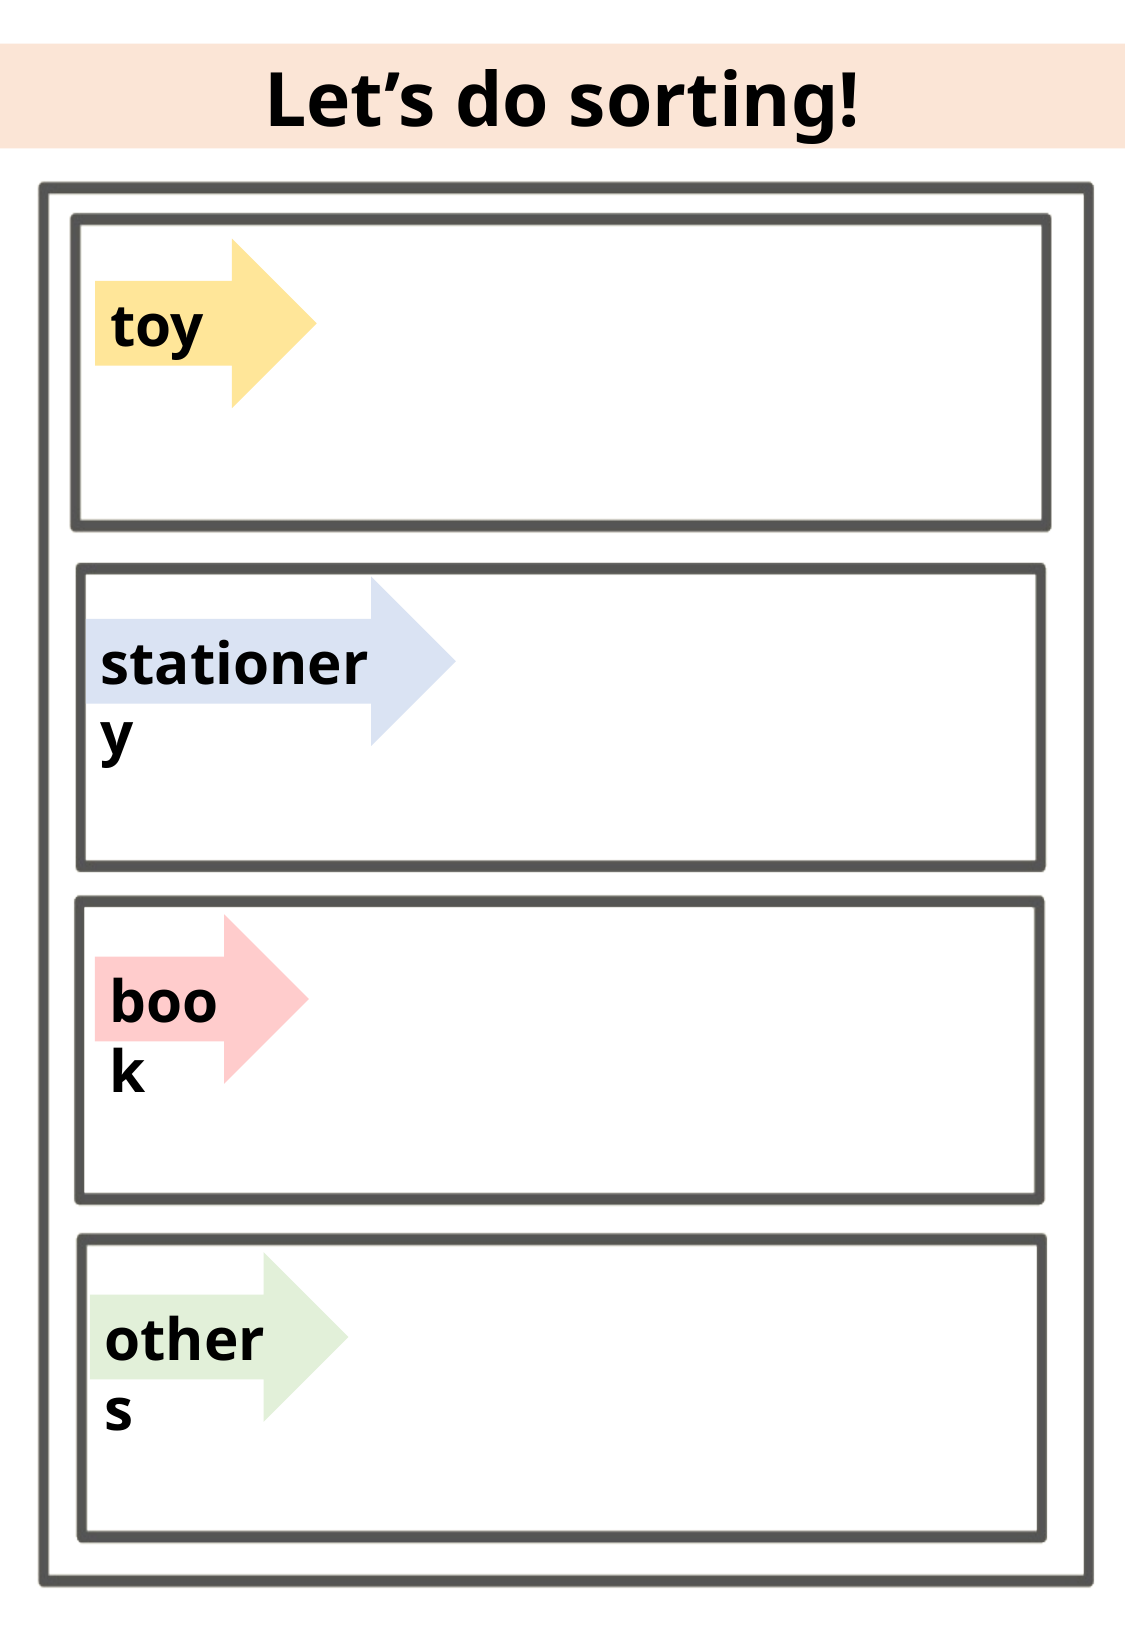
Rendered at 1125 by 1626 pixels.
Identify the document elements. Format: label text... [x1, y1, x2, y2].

picture [0, 101, 1125, 1602]
text_box Let’s do sorting! [0, 43, 1125, 101]
